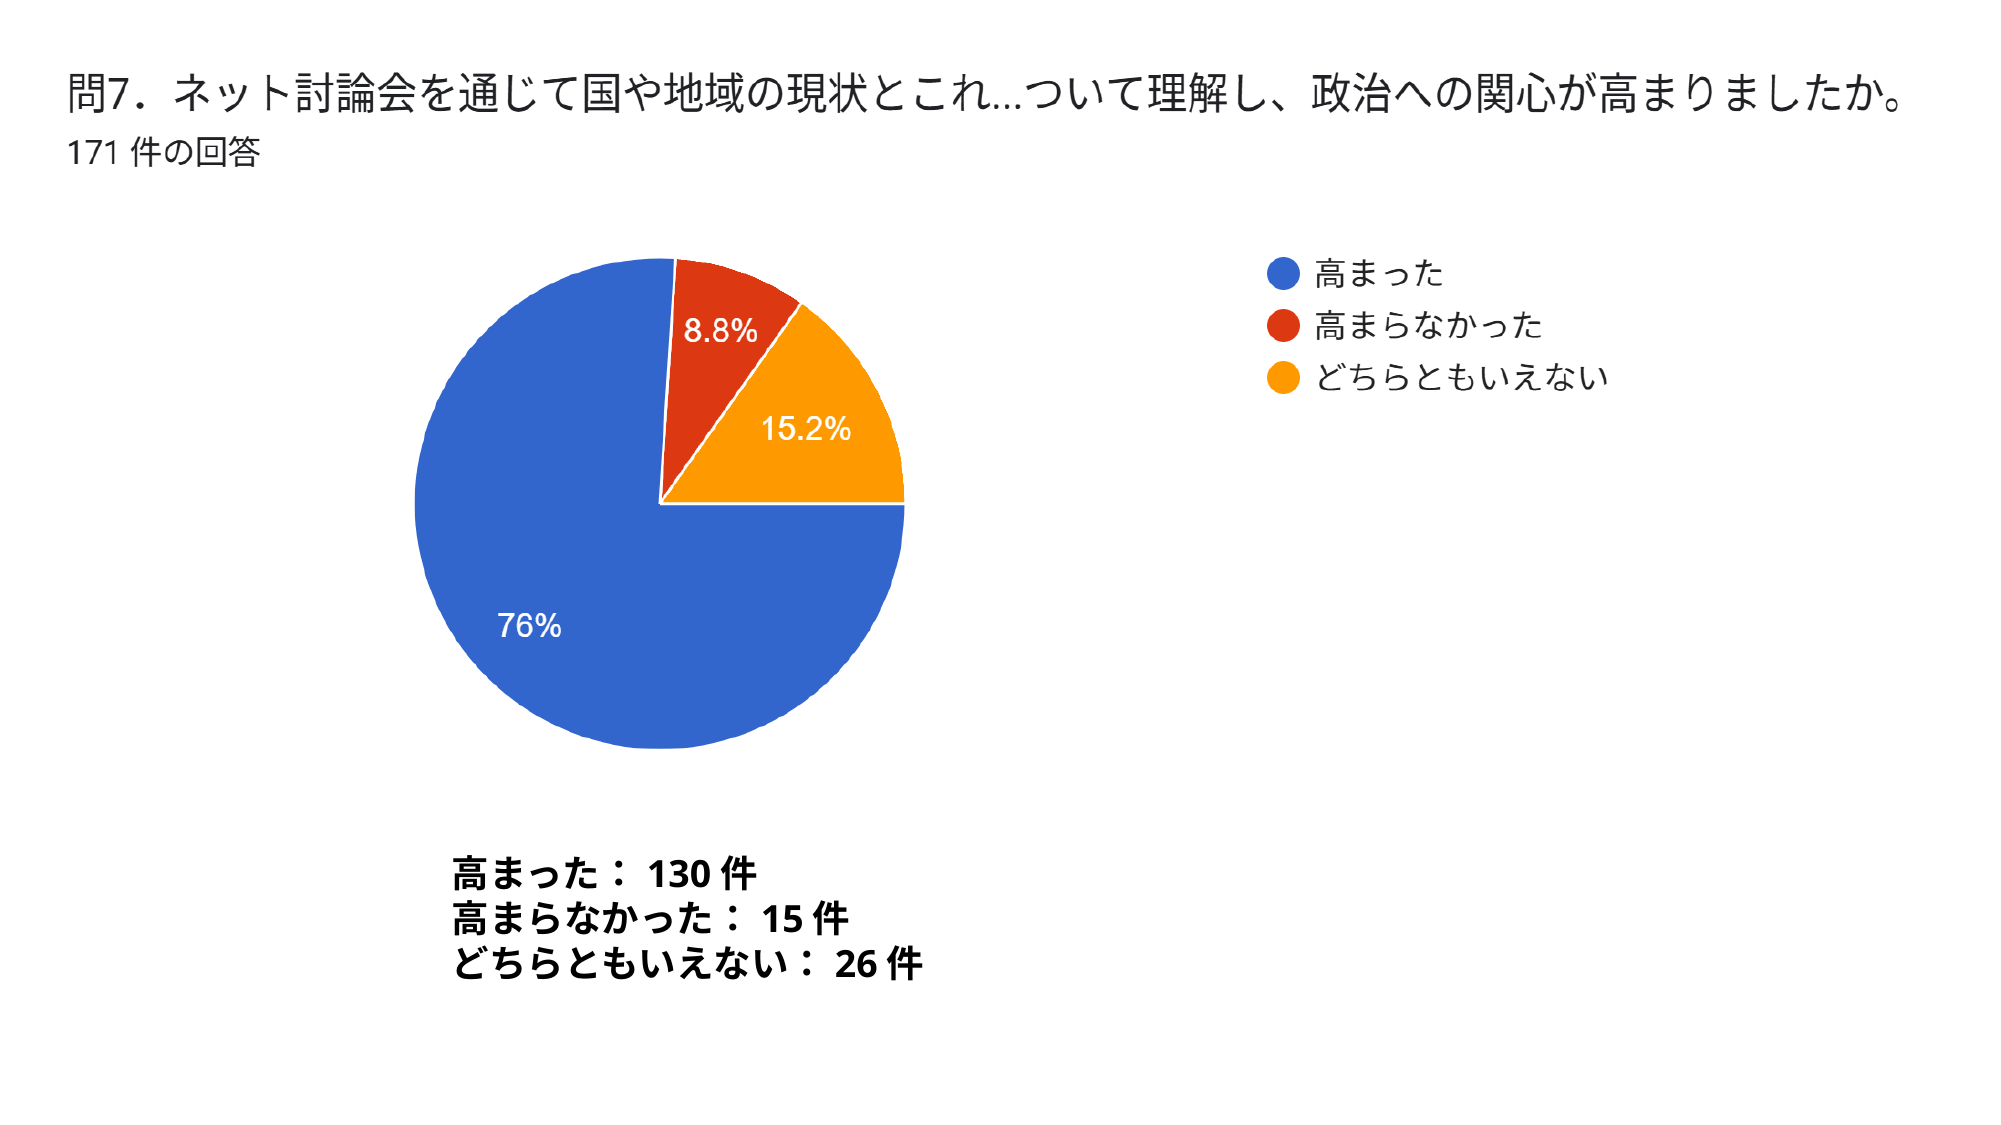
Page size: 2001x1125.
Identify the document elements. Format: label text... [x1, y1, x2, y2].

picture [0, 0, 2000, 844]
text_box 高まった：130件 高まらなかった：15件 どちらともいえない：26件 [437, 844, 1000, 993]
